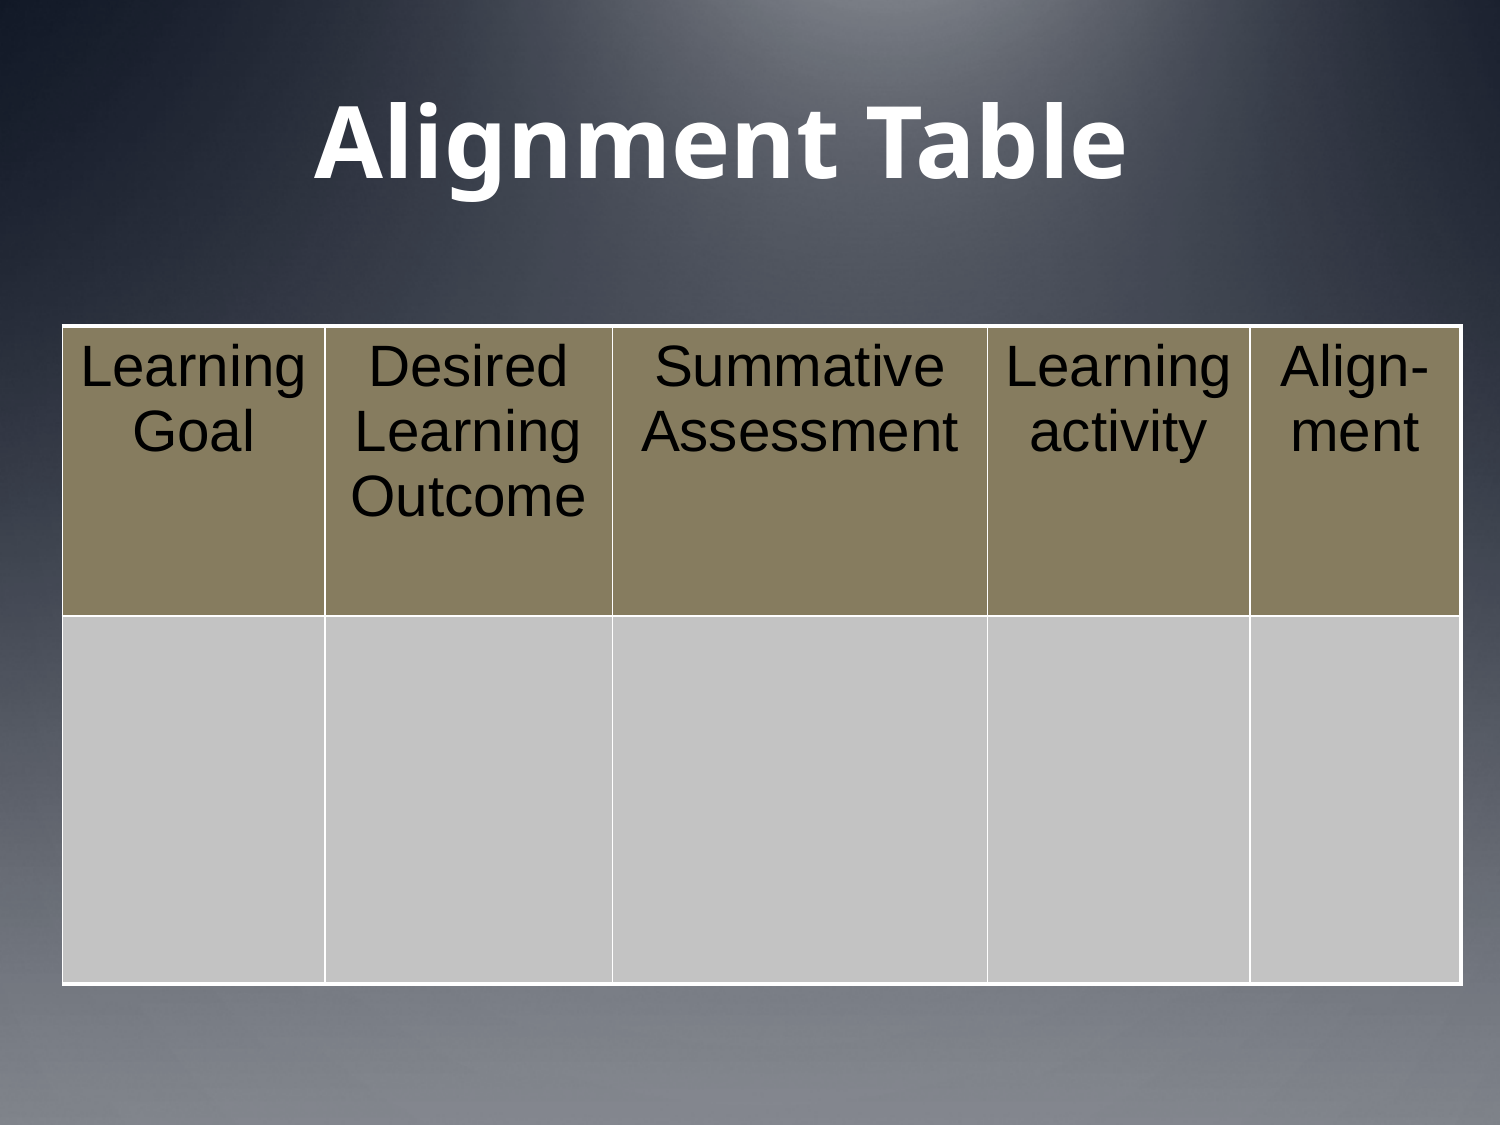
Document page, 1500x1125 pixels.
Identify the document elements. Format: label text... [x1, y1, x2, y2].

table_cell [613, 617, 987, 982]
table_header Learning Goal [63, 328, 324, 615]
table_header Align-ment [1251, 328, 1459, 615]
table_cell [988, 617, 1249, 982]
table_cell [63, 617, 324, 982]
title Alignment Table [91, 138, 1379, 324]
table_header Desired Learning Outcome [326, 328, 612, 615]
table_header Summative Assessment [613, 328, 987, 615]
table_cell [326, 617, 612, 982]
table_cell [1251, 617, 1459, 982]
table_header Learning activity [988, 328, 1249, 615]
